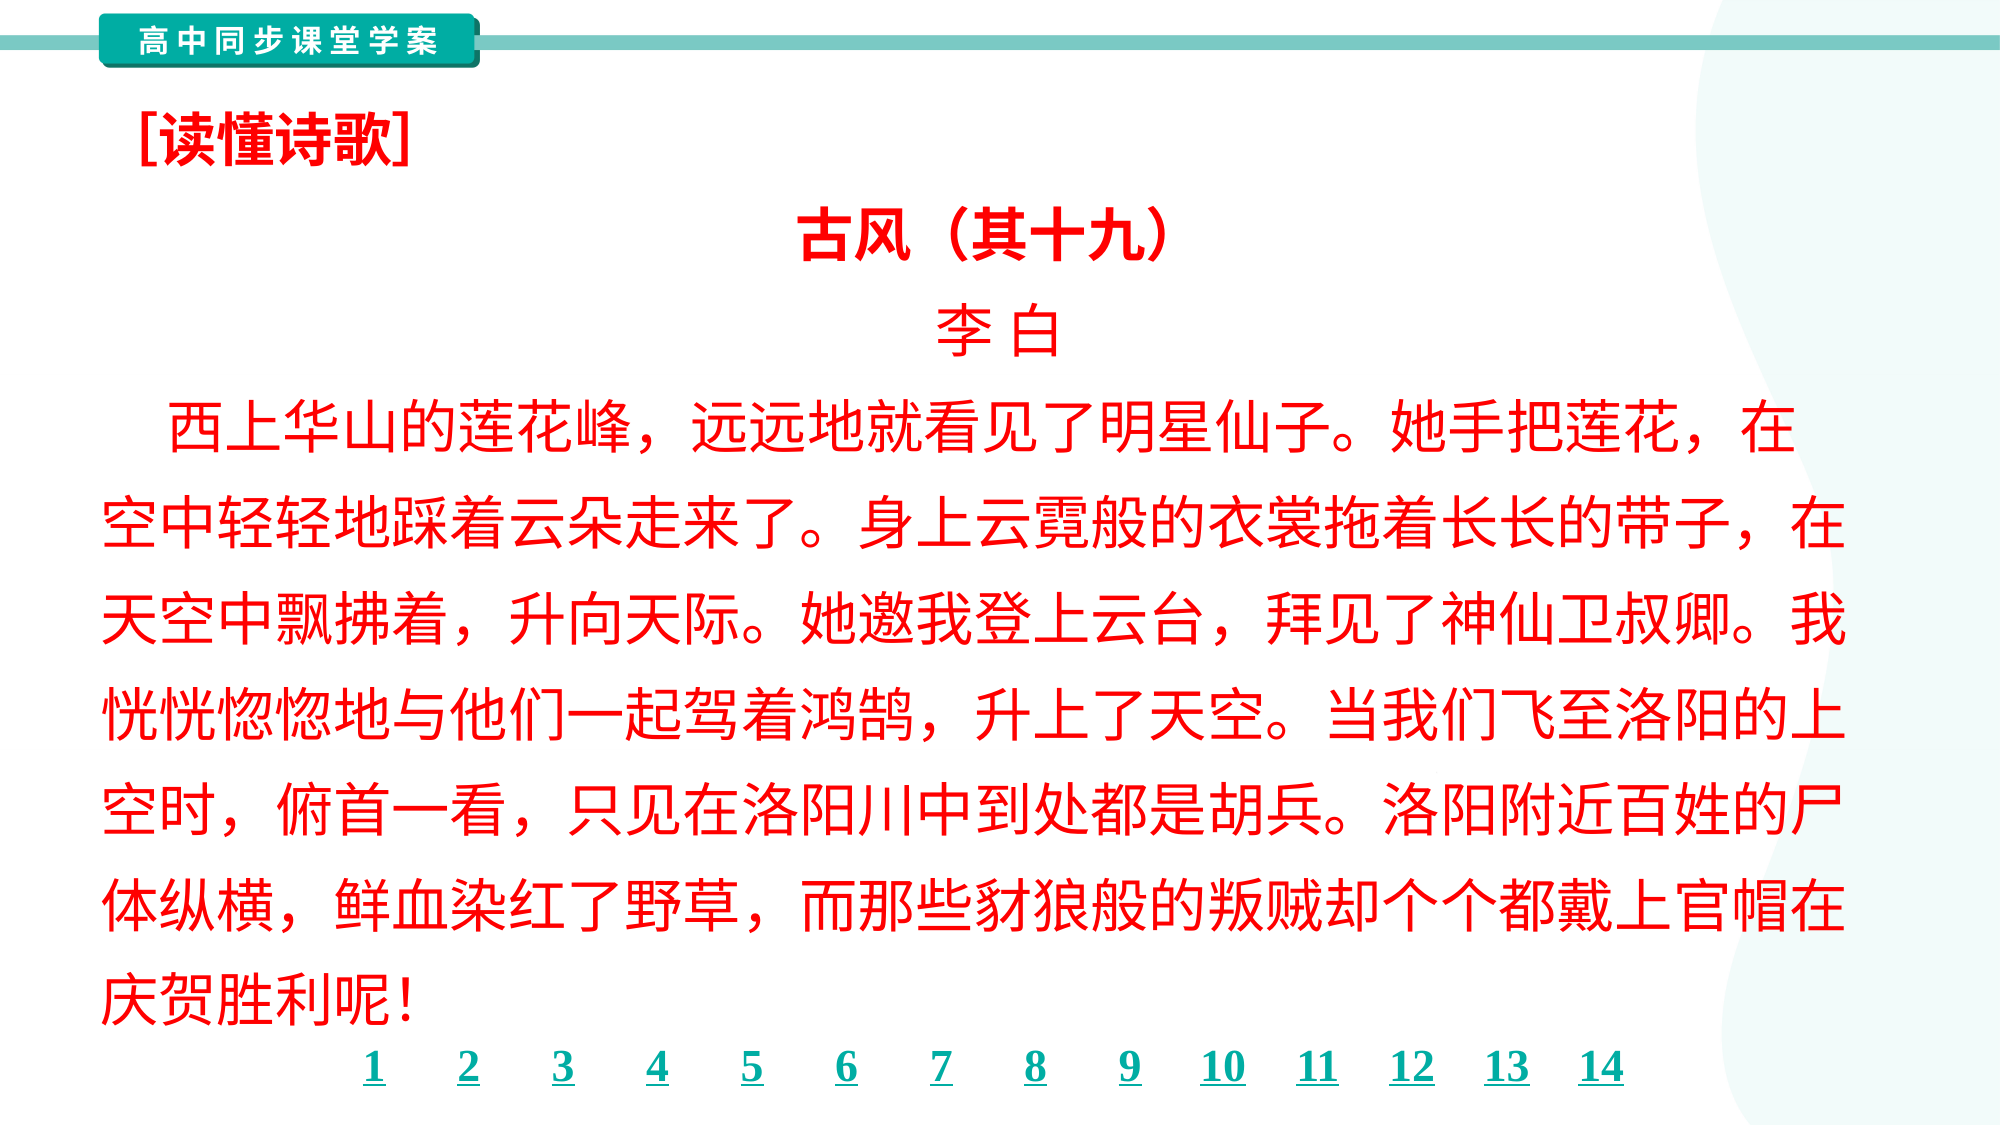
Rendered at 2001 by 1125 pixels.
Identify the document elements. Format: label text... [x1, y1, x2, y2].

picture [0, 0, 2000, 1125]
text_box ［读懂诗歌］ 古风（其十九） 李 白 西上华山的莲花峰，远远地就看见了明星仙子。她手把莲花，在 空中轻轻地踩着云朵走来了。身上云霓般的衣裳拖着长长的带子，在 天空中飘拂着，升向天际。她邀我登上云台，拜见了神仙卫叔卿。我 恍恍惚惚地与他们一起驾着鸿鹄，升上了天空。当我们飞至洛阳的上 空时，俯首一看，只见在洛阳川中到处都是胡兵。洛阳附近百姓的尸 体纵横，鲜血染红了野草，而那些豺狼般的叛贼却个个都戴上官帽在 庆贺胜利呢！ [100, 76, 1899, 1025]
